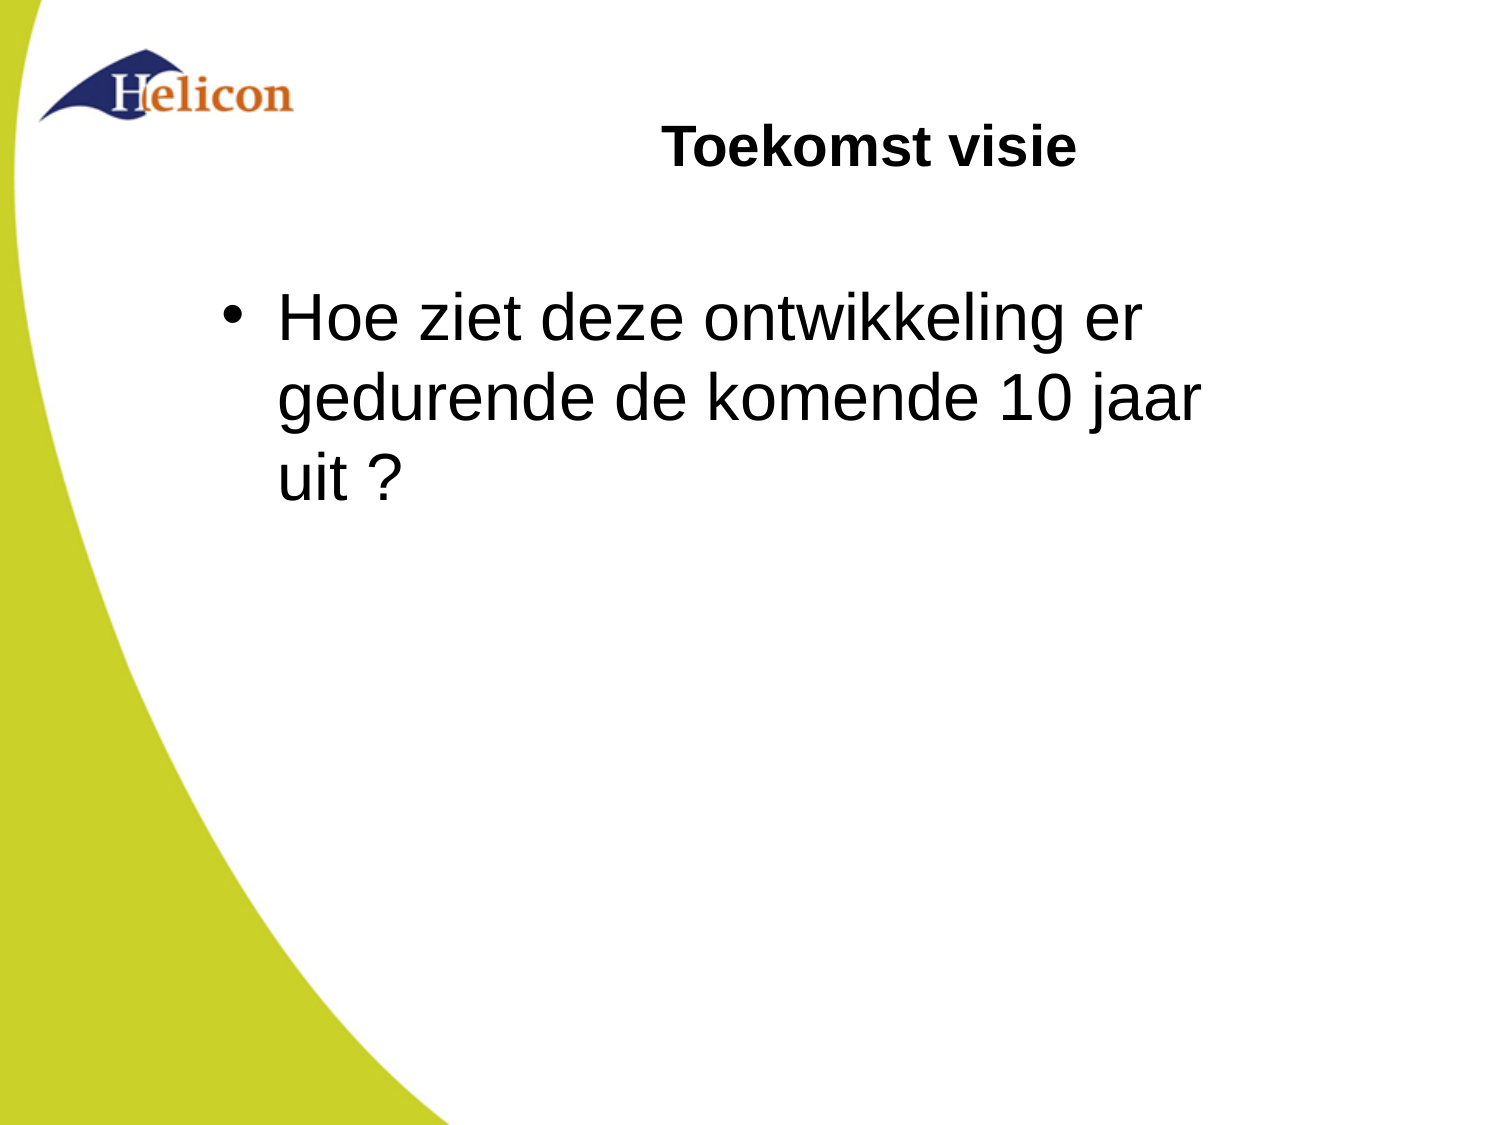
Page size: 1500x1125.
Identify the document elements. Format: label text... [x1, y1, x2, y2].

picture [0, 0, 1500, 1125]
title Toekomst visie [324, 54, 1415, 161]
list Hoe ziet deze ontwikkeling er gedurende de komende 10 jaar uit ? [206, 172, 1296, 740]
